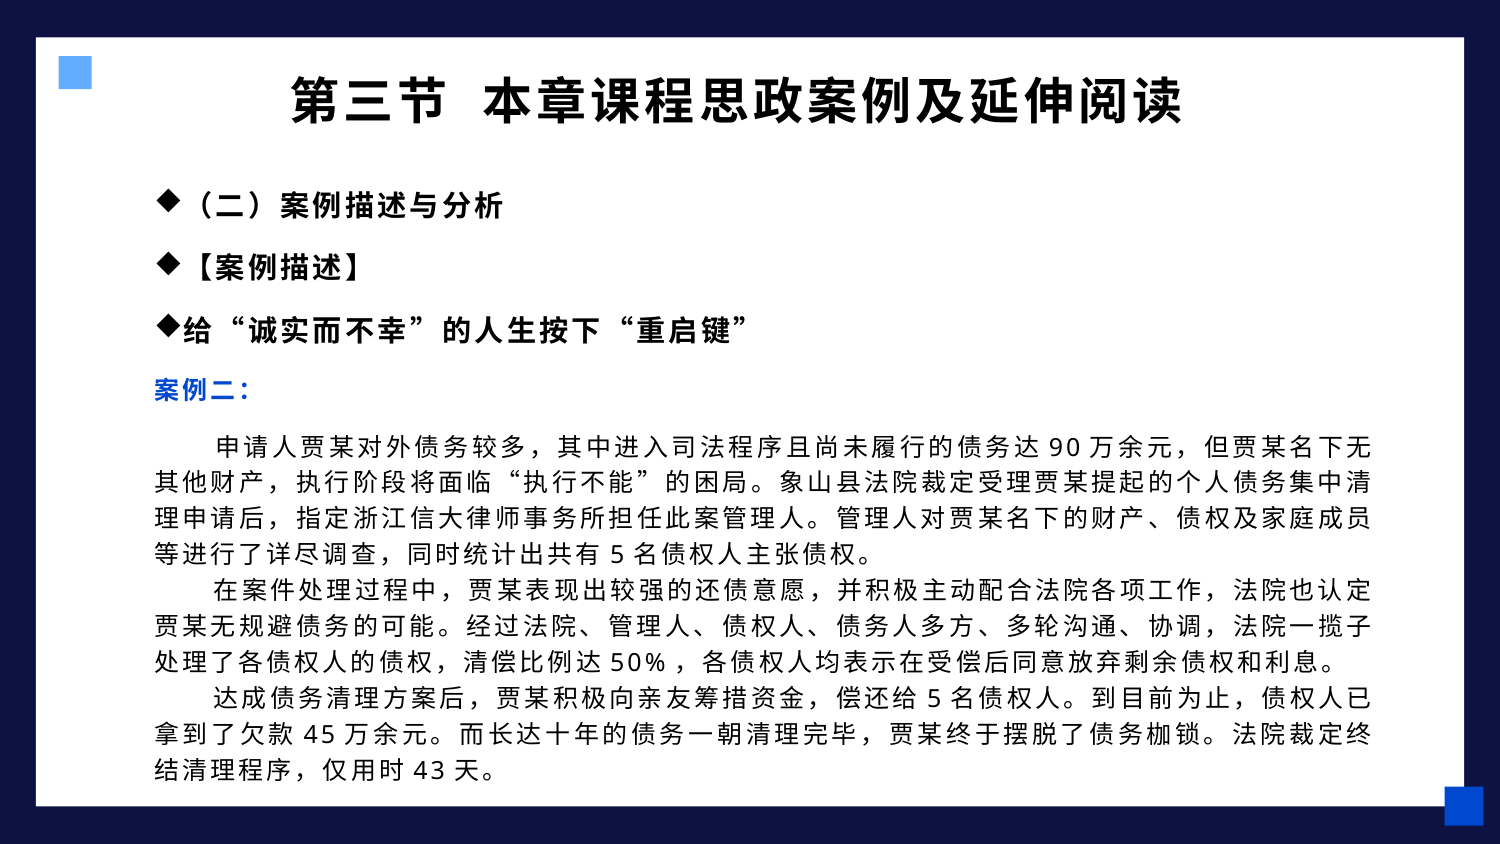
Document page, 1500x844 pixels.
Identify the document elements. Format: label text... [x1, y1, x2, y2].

list （二）案例描述与分析 【案例描述】 给“诚实而不幸”的人生按下“重启键” 案例二： 申请人贾某对外债务较多，其中进入司法程序且尚未履行的债务达90万余元，但贾某名下无其他财产，执行阶段将面临“执行不能”的困局。象山县法院裁定受理贾某提起的个人债务集中清理申请后，指定浙江信大律师事务所担任此案管理人。管理人对贾某名下的财产、债权及家庭成员等进行了详尽调查，同时统计出共有5名债权人主张债权。 在案件处理过程中，贾某表现出较强的还债意愿，并积极主动配合法院各项工作，法院也认定贾某无规避债务的可能。经过法院、管理人、债权人、债务人多方、多轮沟通、协调，法院一揽子处理了各债权人的债权，清偿比例达50%，各债权人均表示在受偿后同意放弃剩余债权和利息。 达成债务清理方案后，贾某积极向亲友筹措资金，偿还给5名债权人。到目前为止，债权人已拿到了欠款45万余元。而长达十年的债务一朝清理完毕，贾某终于摆脱了债务枷锁。法院裁定终结清理程序，仅用时43天。 [137, 180, 1389, 604]
title 第三节 本章课程思政案例及延伸阅读 [141, 48, 1327, 138]
